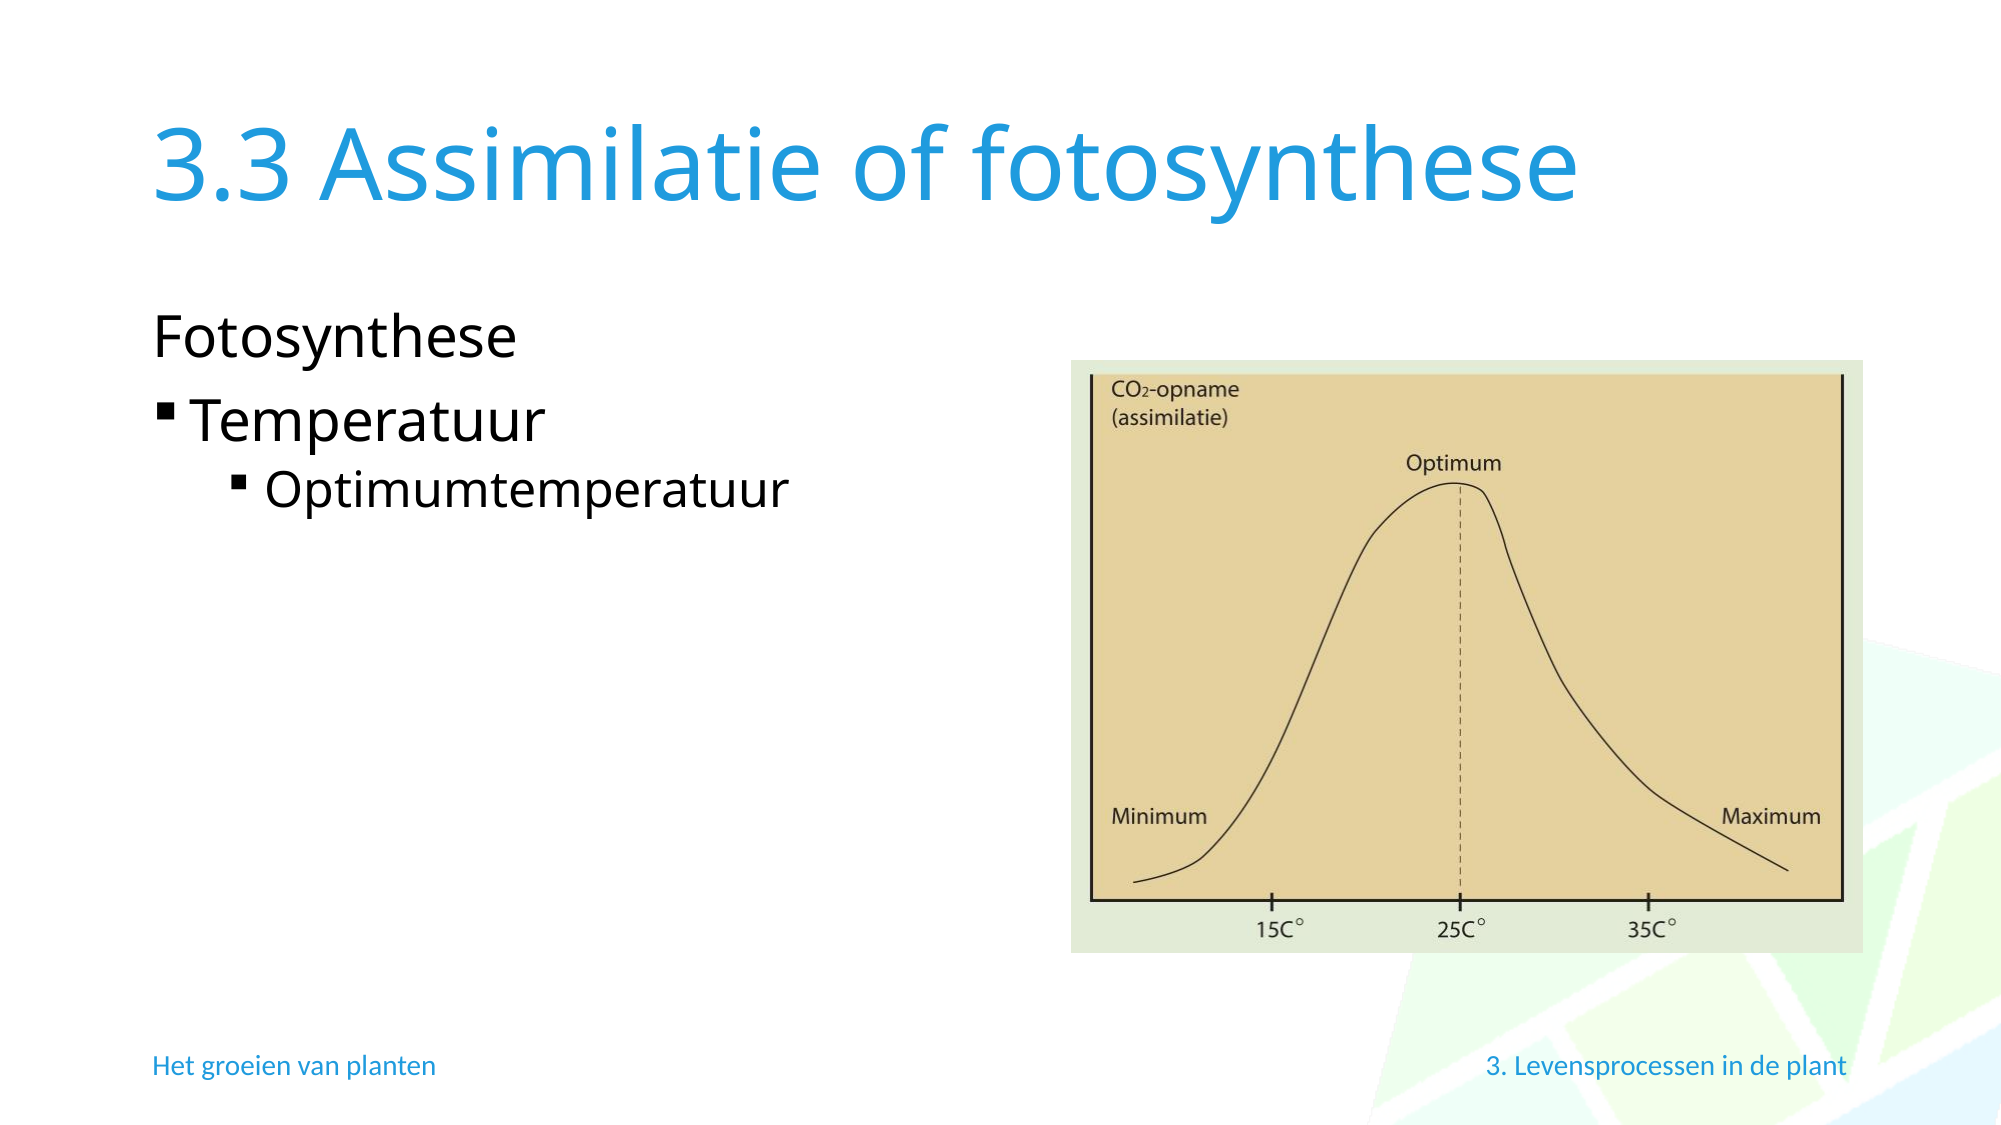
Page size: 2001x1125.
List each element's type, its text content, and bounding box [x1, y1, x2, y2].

list 3. Levensprocessen in de plant [1412, 1042, 1863, 1103]
title 3.3 Assimilatie of fotosynthese [137, 59, 1863, 278]
list Fotosynthese Temperatuur Optimumtemperatuur [137, 299, 1863, 1014]
list Het groeien van planten [137, 1042, 588, 1103]
picture [1071, 360, 1863, 953]
